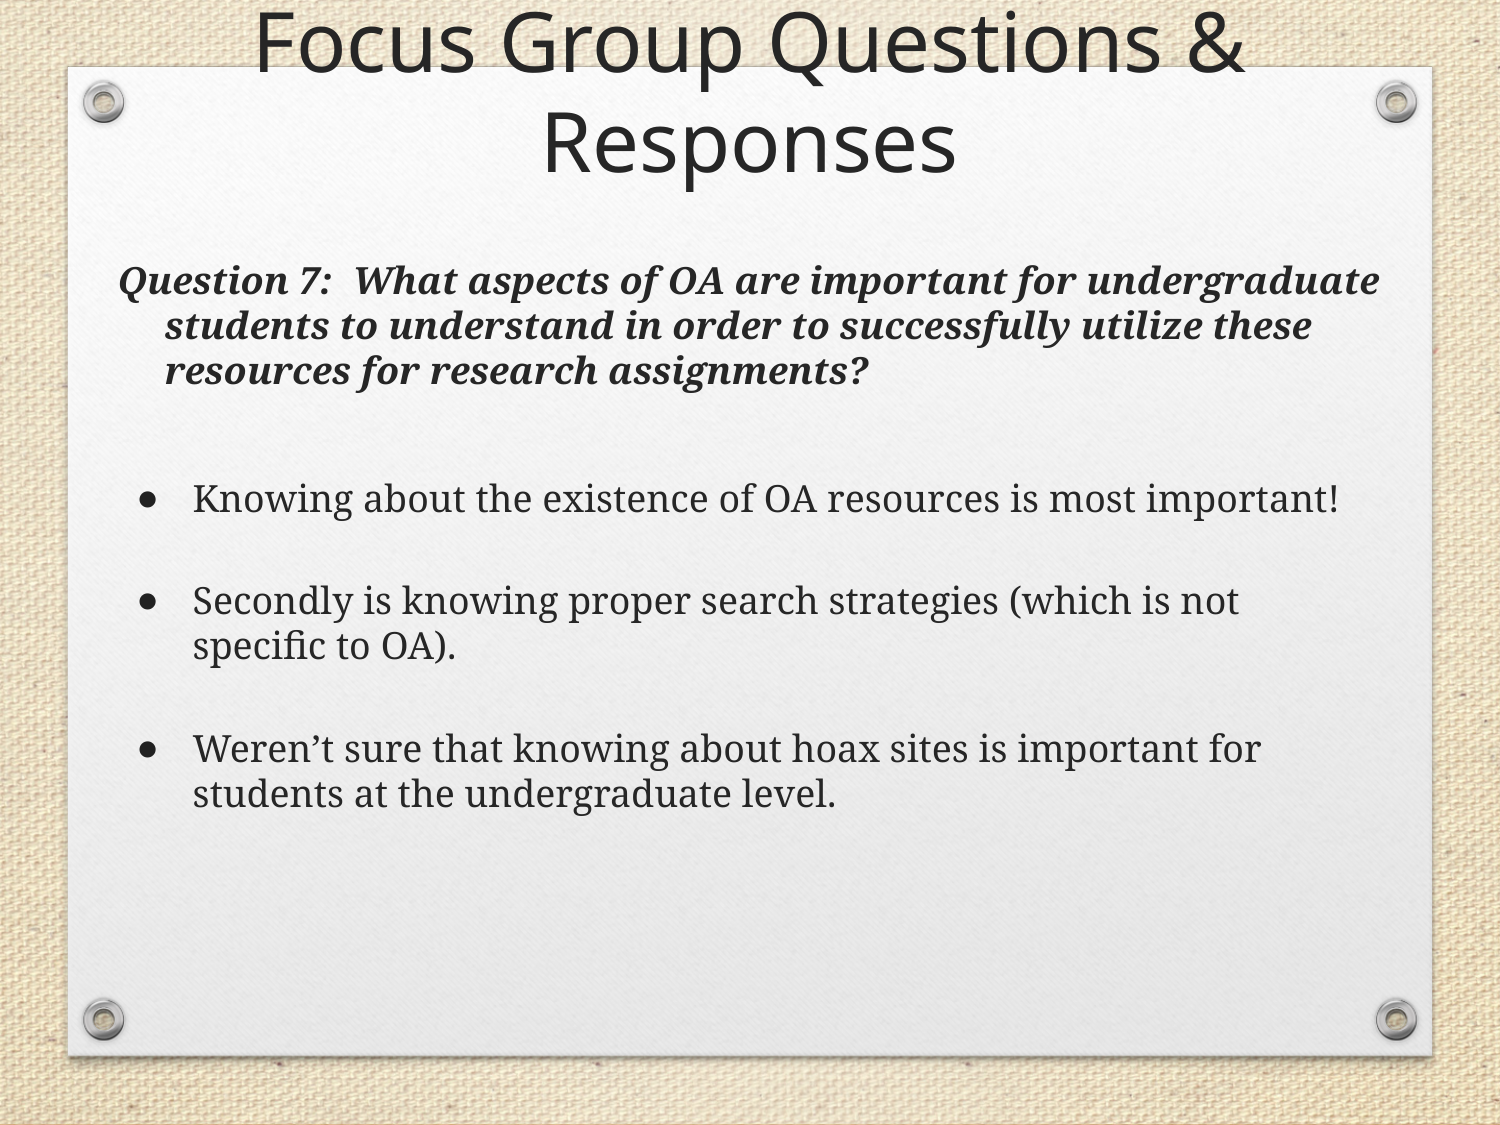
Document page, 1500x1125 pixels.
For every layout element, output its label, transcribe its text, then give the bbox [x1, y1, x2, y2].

title Focus Group Questions & Responses [75, 16, 1425, 204]
list Question 7: What aspects of OA are important for undergraduate students to understand in order to successfully utilize these resources for research assignments? Knowing about the existence of OA resources is most important! Secondly is knowing proper search strategies (which is not specific to OA). Weren’t sure that knowing about hoax sites is important for students at the undergraduate level. [102, 242, 1398, 1021]
picture [0, 0, 1500, 1125]
